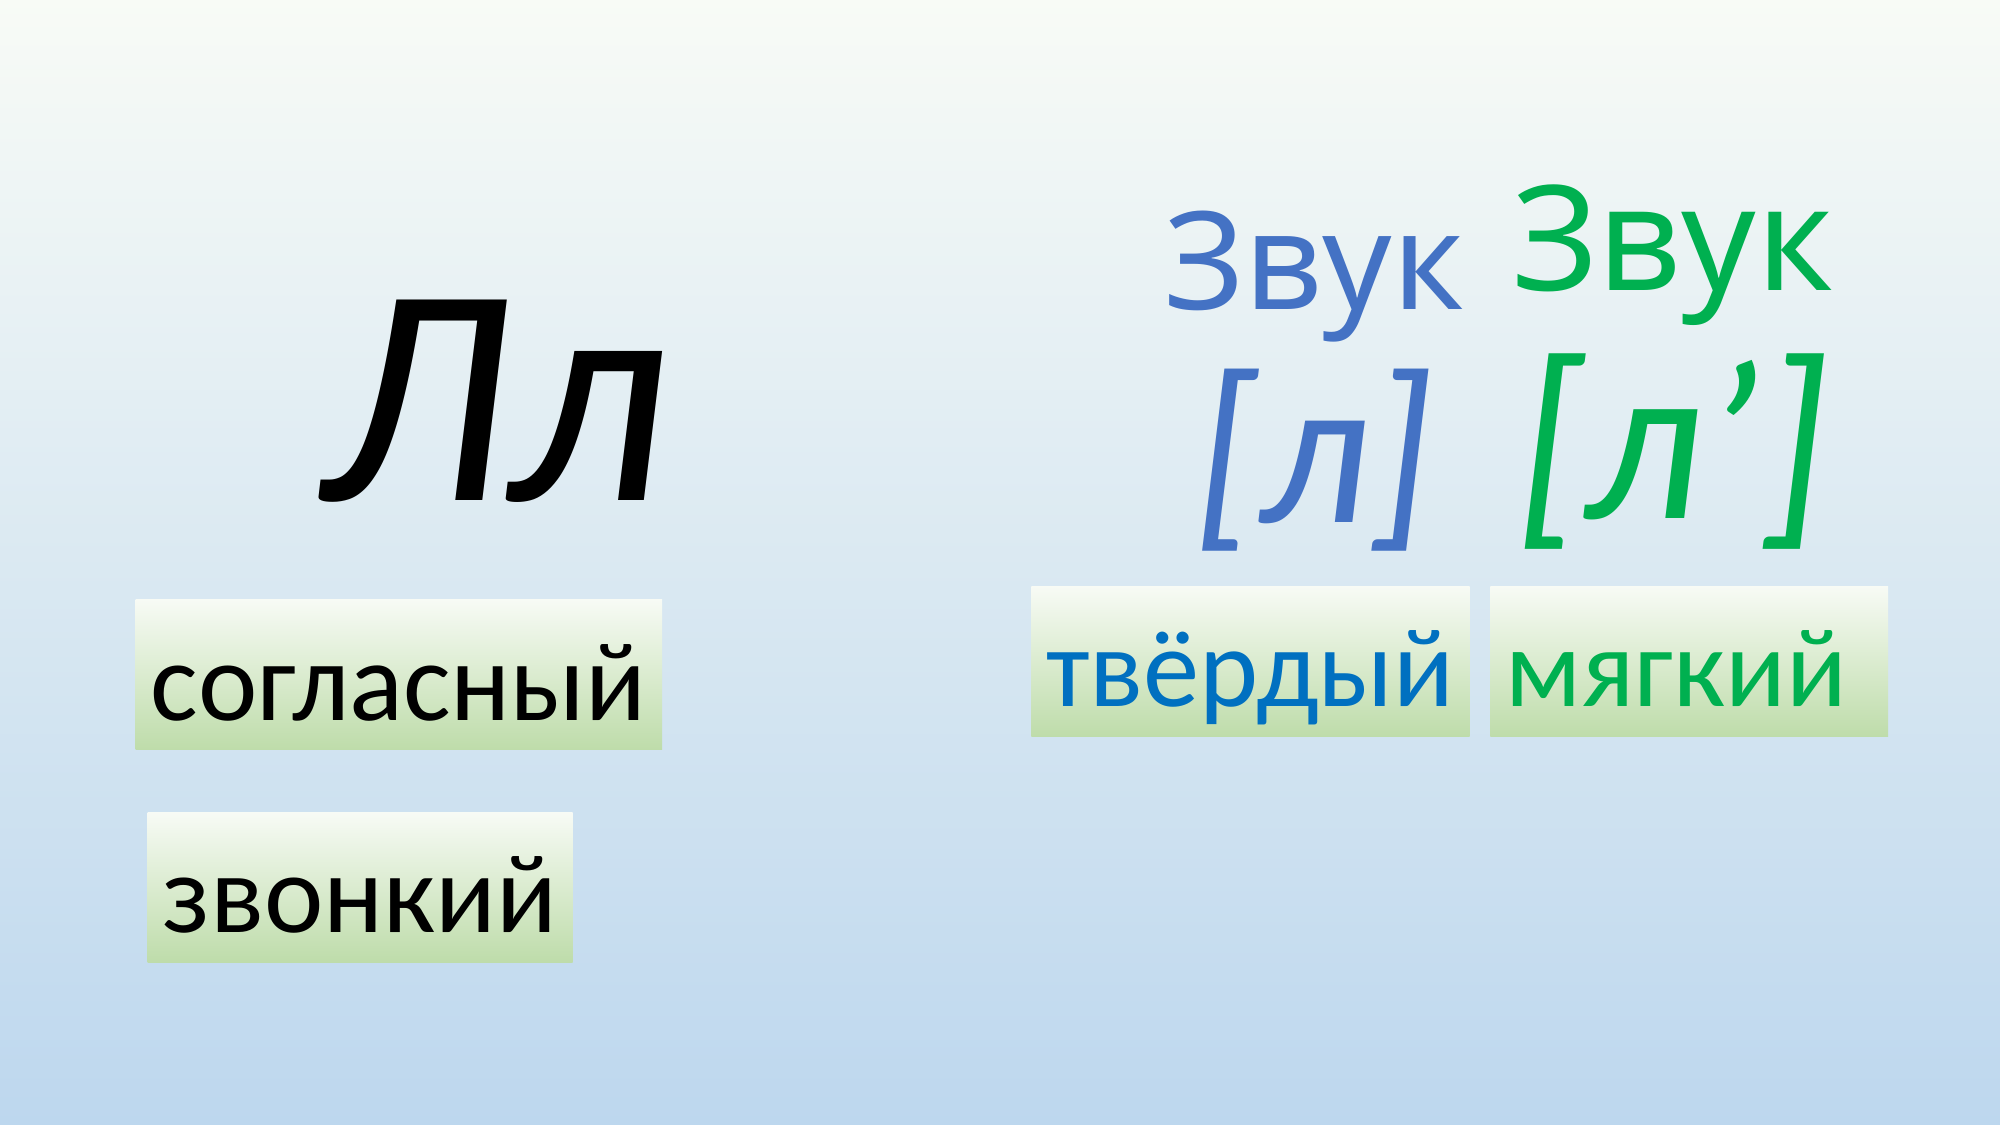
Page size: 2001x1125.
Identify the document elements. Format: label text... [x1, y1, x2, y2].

text_box твёрдый [1031, 586, 1470, 737]
text_box Звук [л] [1036, 184, 1394, 576]
text_box звонкий [147, 812, 573, 963]
text_box Звук [л’] [1394, 156, 1951, 576]
text_box мягкий [1490, 586, 1889, 737]
title Лл [249, 184, 807, 576]
text_box согласный [135, 599, 663, 750]
